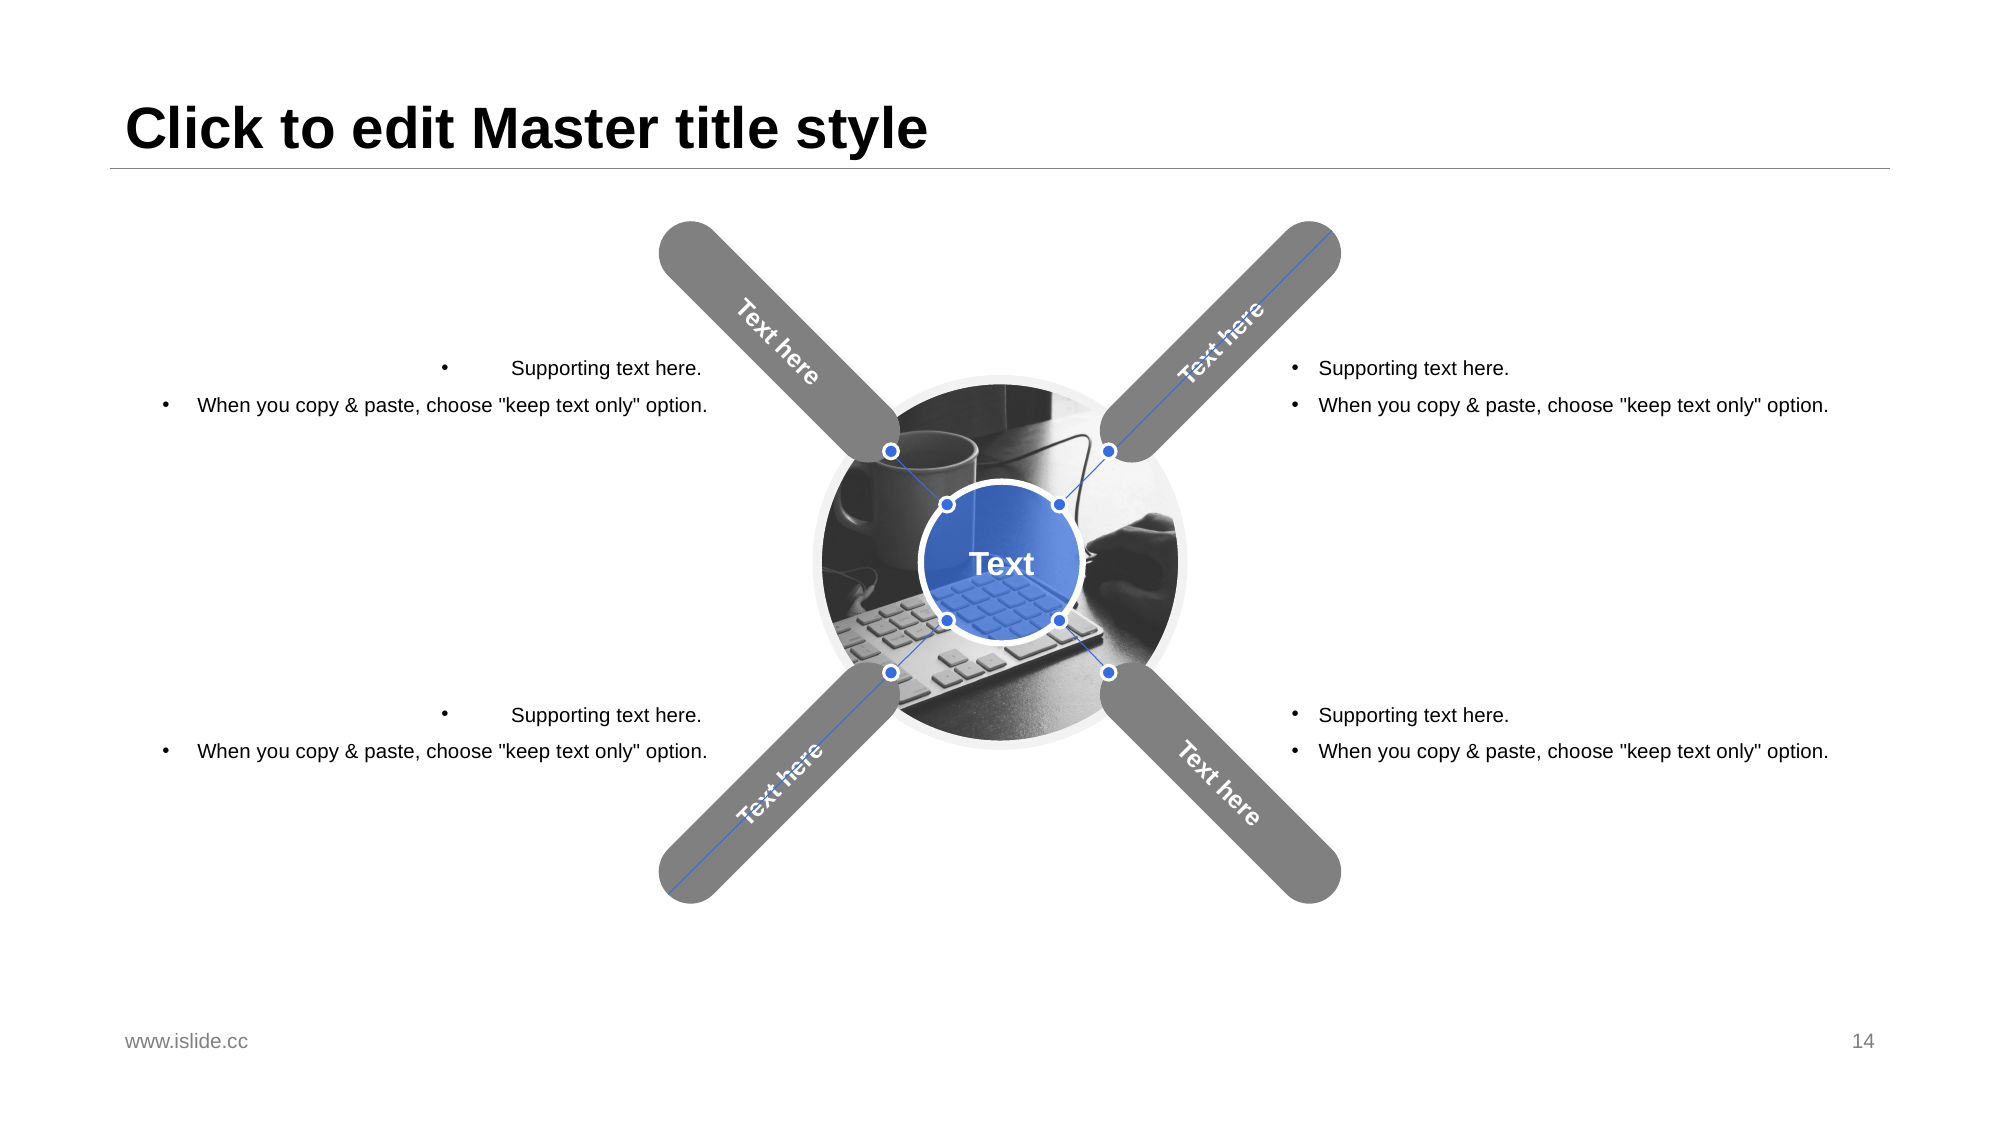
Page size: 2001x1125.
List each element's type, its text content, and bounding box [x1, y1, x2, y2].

title Click to edit Master title style [109, 0, 1890, 169]
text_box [109, 184, 1891, 941]
slide_number 14 [1412, 1023, 1890, 1058]
footer www.islide.cc [109, 1023, 790, 1058]
